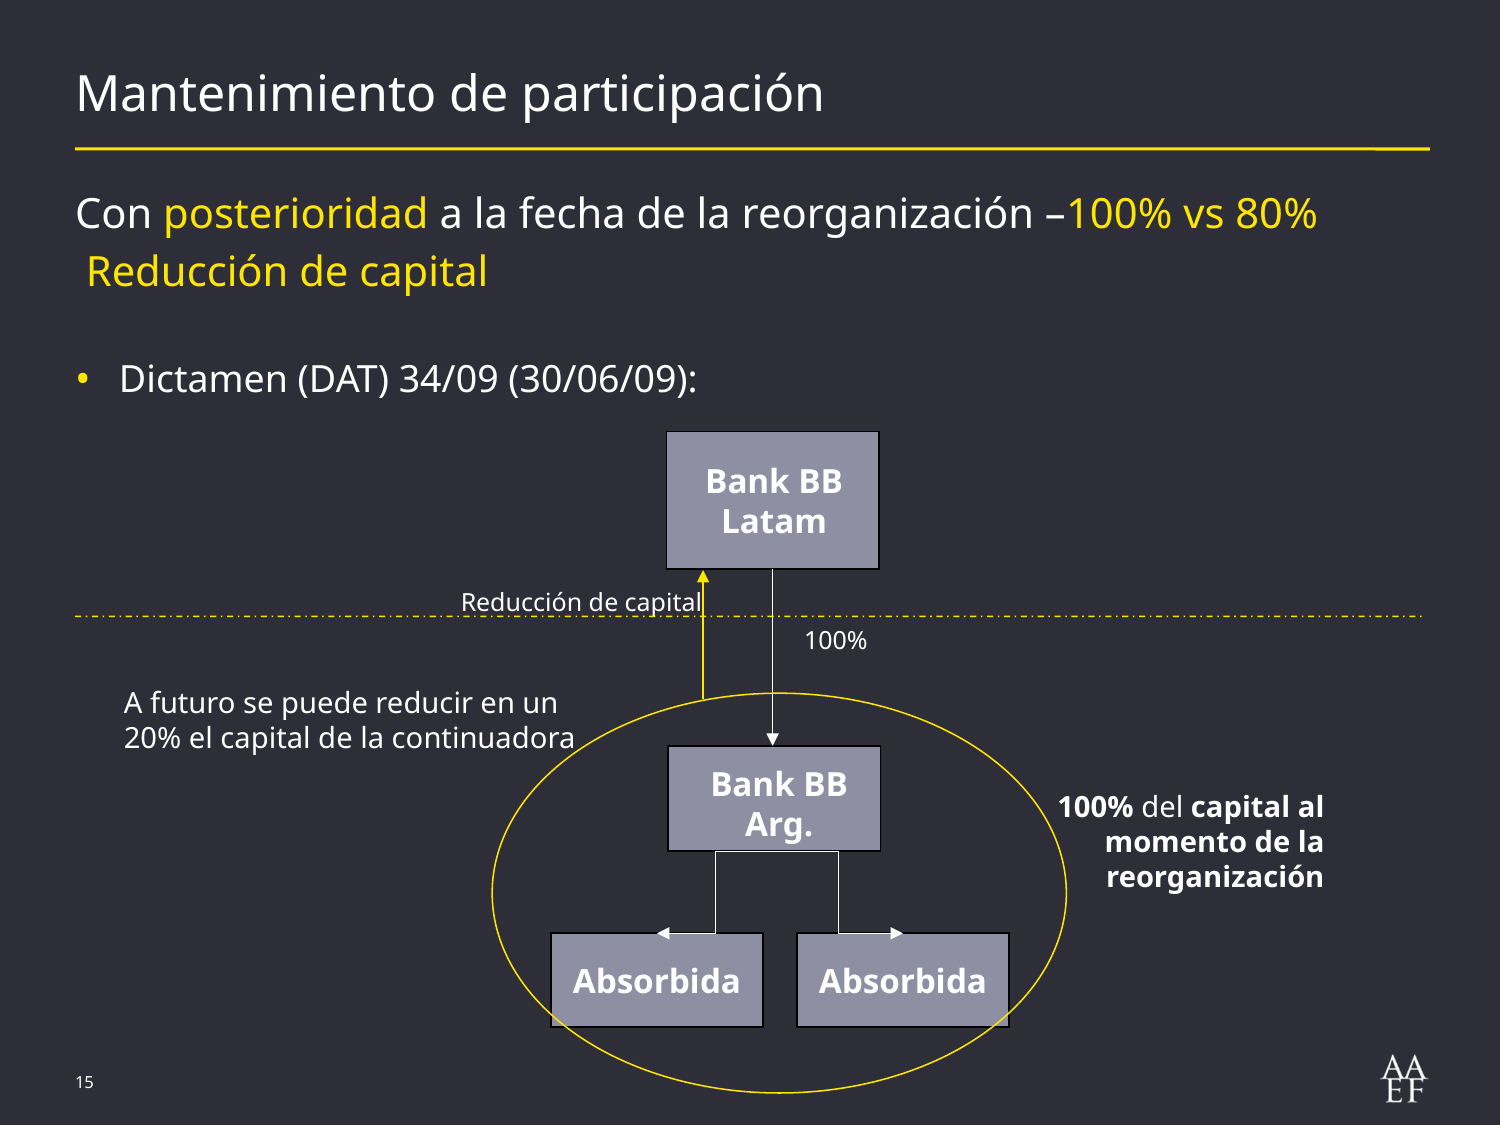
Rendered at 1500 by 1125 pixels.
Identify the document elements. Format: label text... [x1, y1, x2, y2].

title Mantenimiento de participación [75, 48, 1425, 146]
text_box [74, 431, 1426, 1094]
list Con posterioridad a la fecha de la reorganización –100% vs 80% Reducción de capital Dictamen (DAT) 34/09 (30/06/09): [75, 186, 1425, 430]
picture [1369, 1050, 1436, 1104]
